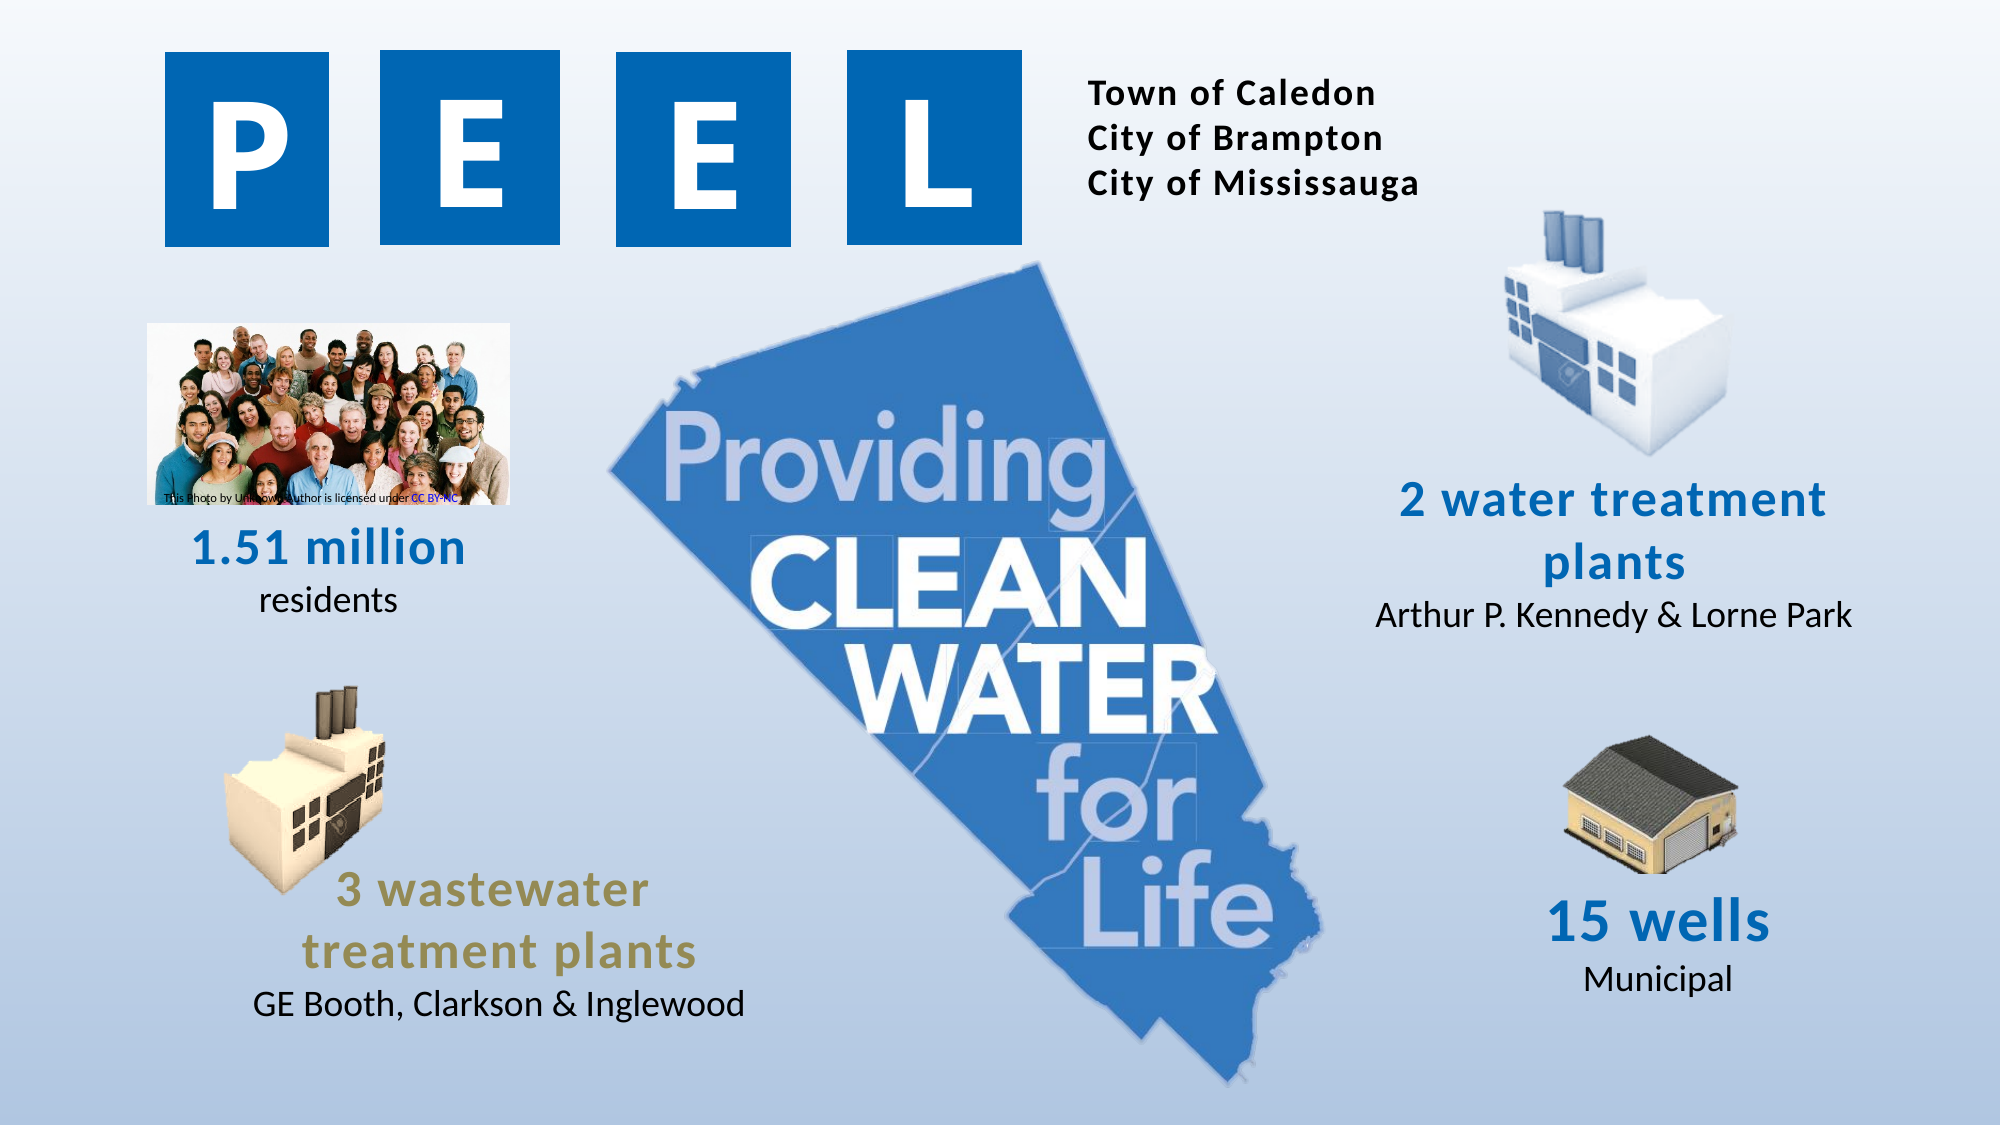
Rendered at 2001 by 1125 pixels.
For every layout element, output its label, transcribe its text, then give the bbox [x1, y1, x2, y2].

text_box P [165, 52, 329, 247]
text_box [1493, 712, 1823, 1009]
text_box E [380, 50, 560, 245]
text_box Town of Caledon City of Brampton City of Mississauga [1073, 60, 1590, 211]
text_box E [616, 52, 791, 238]
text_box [147, 323, 512, 629]
text_box L [847, 50, 1022, 238]
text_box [1355, 169, 1873, 645]
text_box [165, 651, 834, 1034]
picture [509, 240, 1434, 1125]
